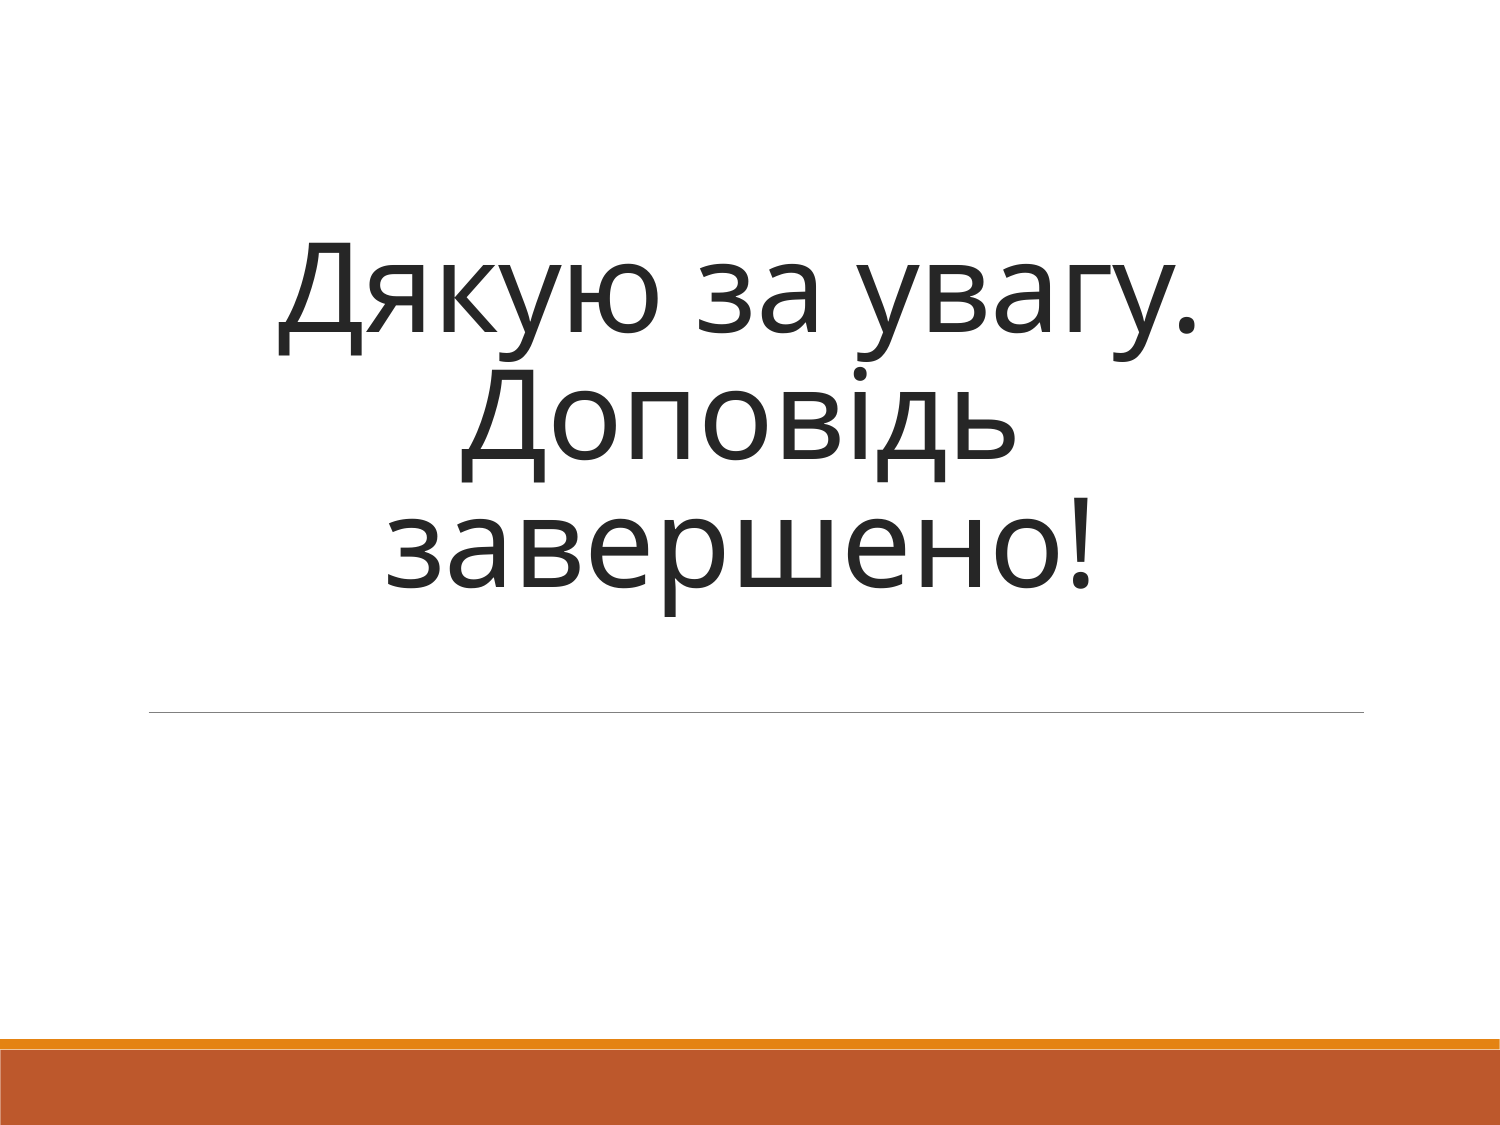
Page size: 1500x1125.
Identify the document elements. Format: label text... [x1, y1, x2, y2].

title Дякую за увагу. Доповідь завершено! [147, 397, 1336, 621]
